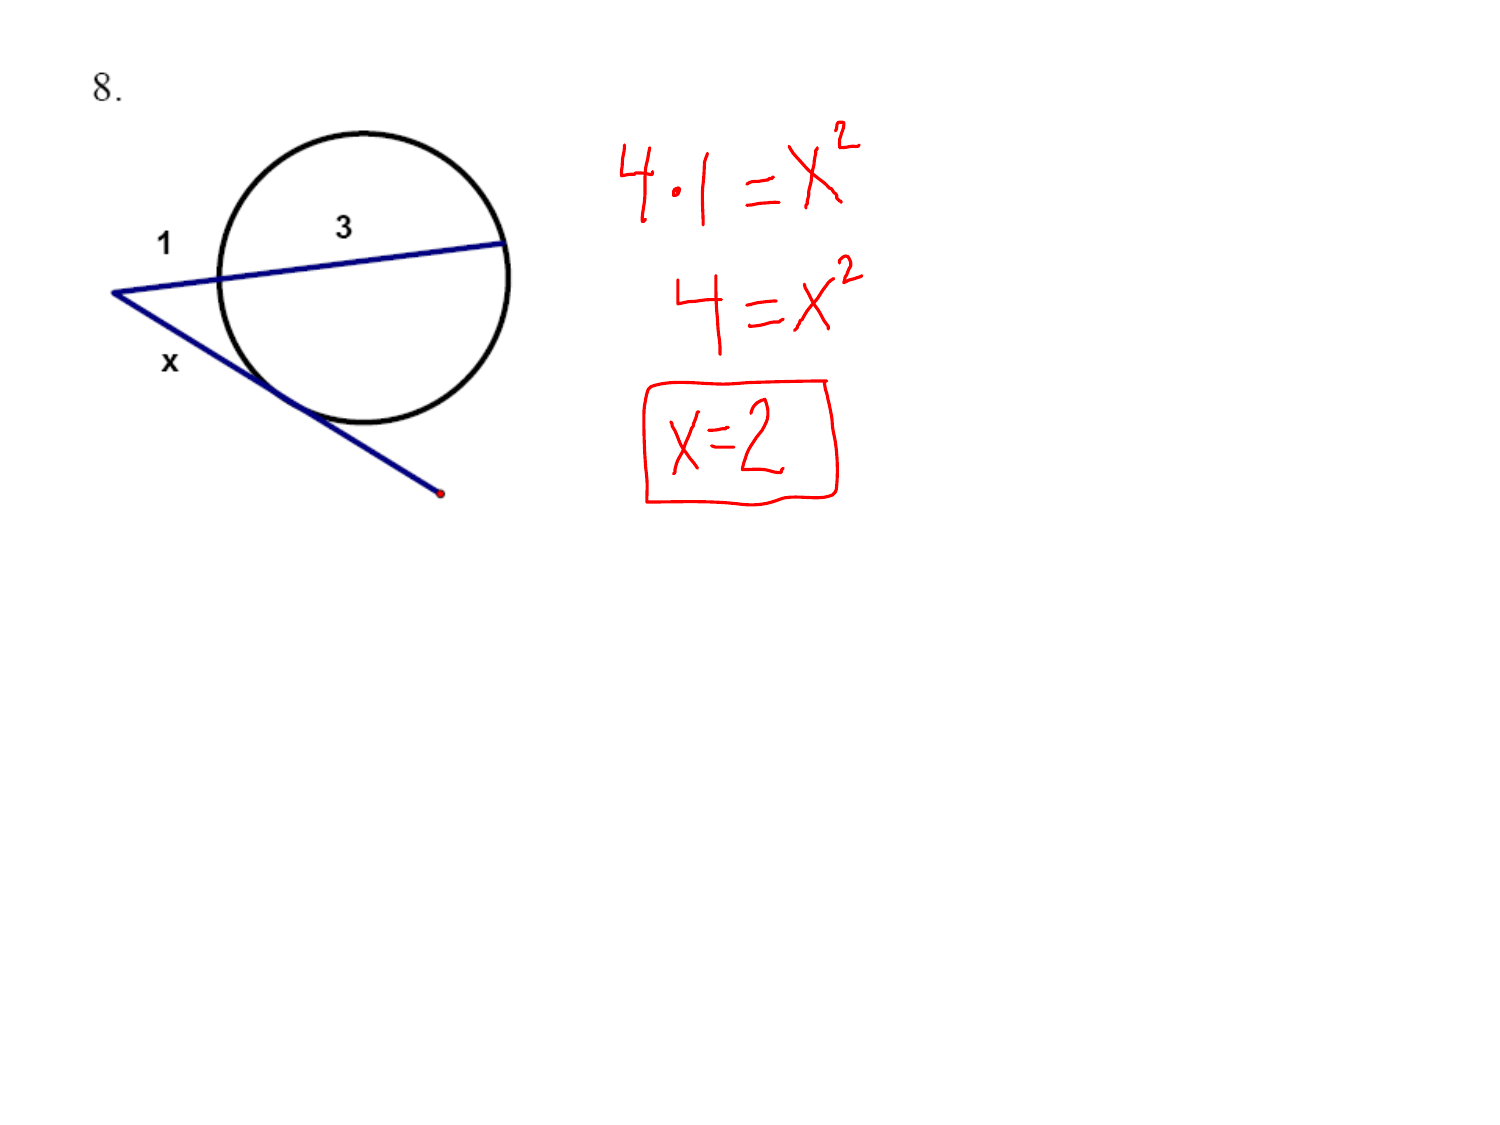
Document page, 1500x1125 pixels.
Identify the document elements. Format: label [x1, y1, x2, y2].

picture [62, 62, 537, 515]
